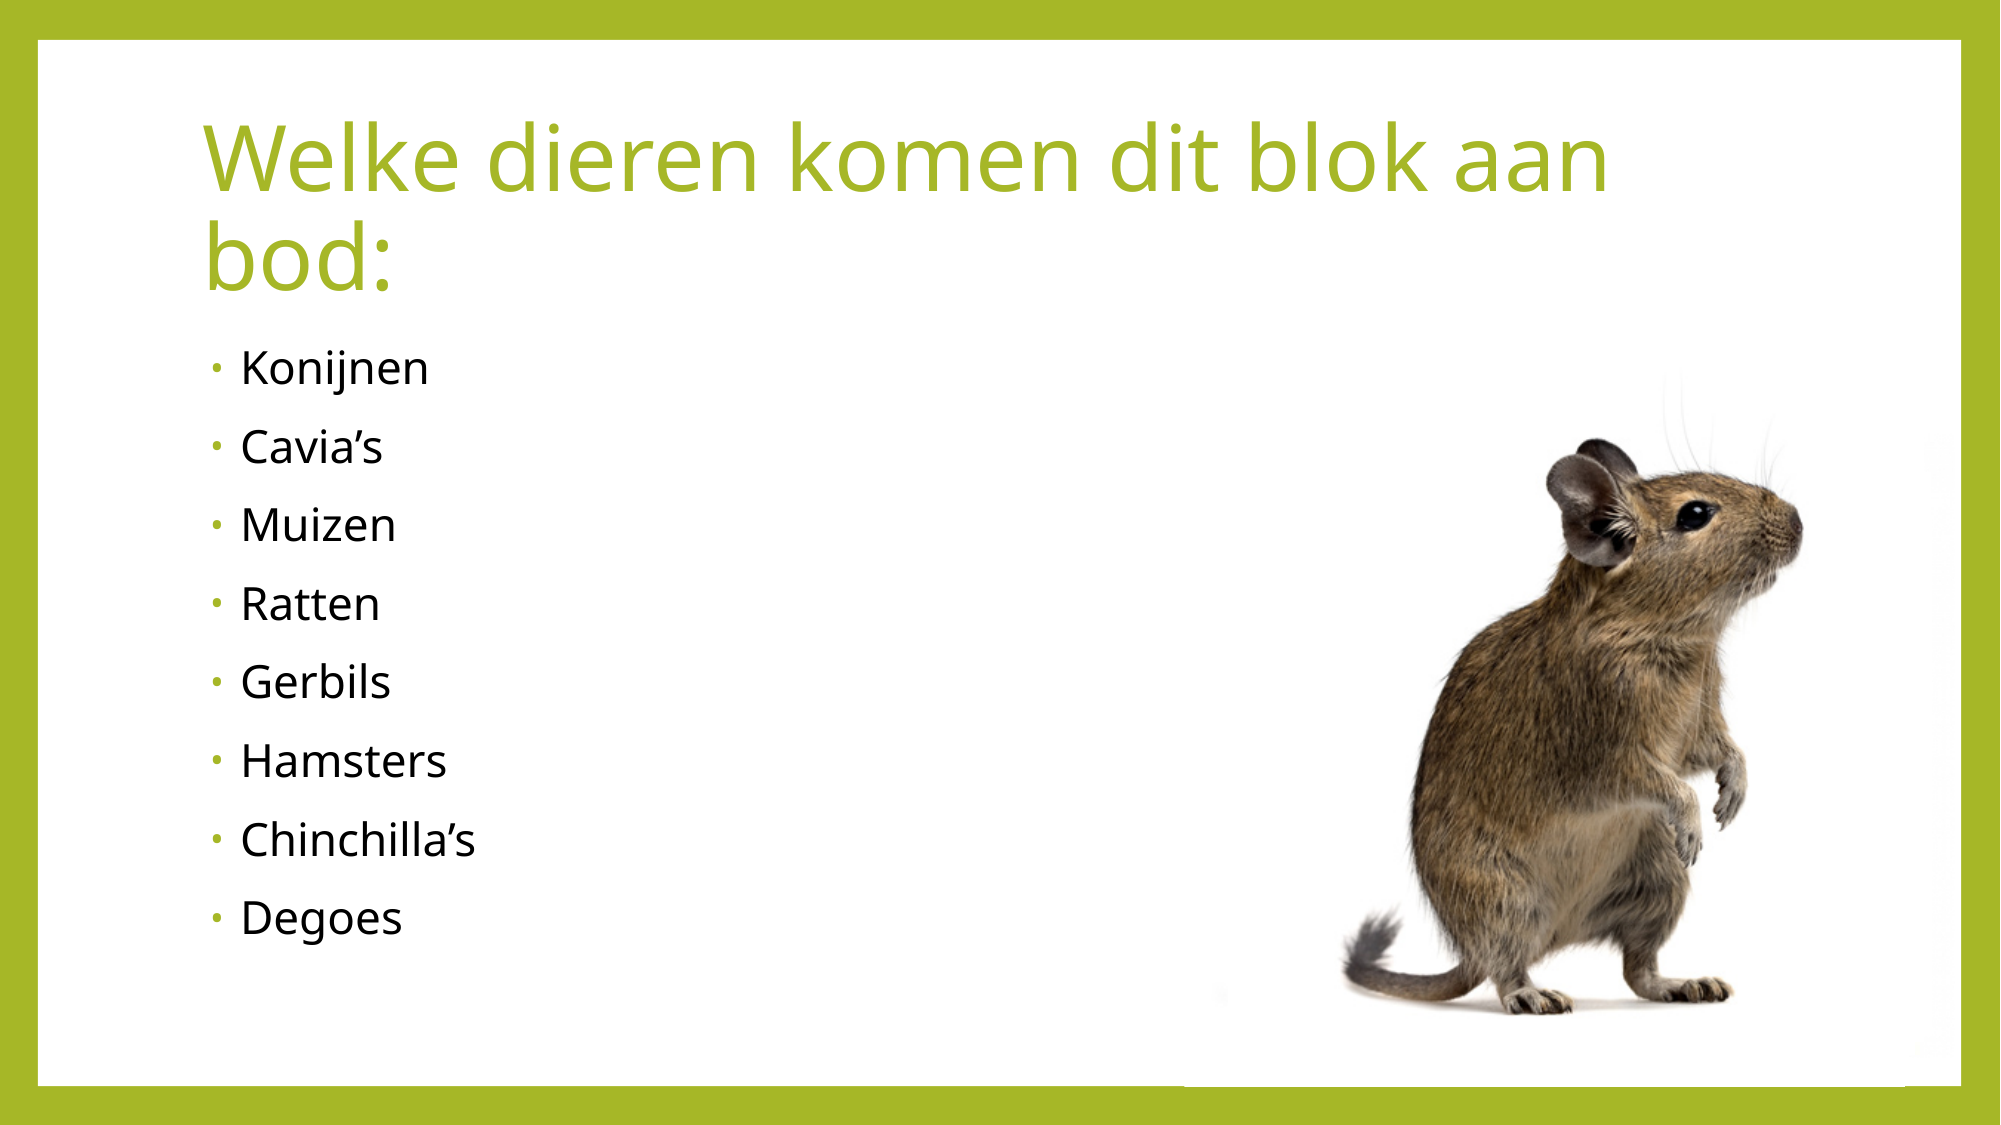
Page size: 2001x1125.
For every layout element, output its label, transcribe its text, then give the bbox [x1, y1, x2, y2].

title Welke dieren komen dit blok aan bod: [187, 99, 1808, 323]
list Konijnen Cavia’s Muizen Ratten Gerbils Hamsters Chinchilla’s Degoes [187, 337, 1808, 1000]
picture [1047, 367, 1955, 1088]
